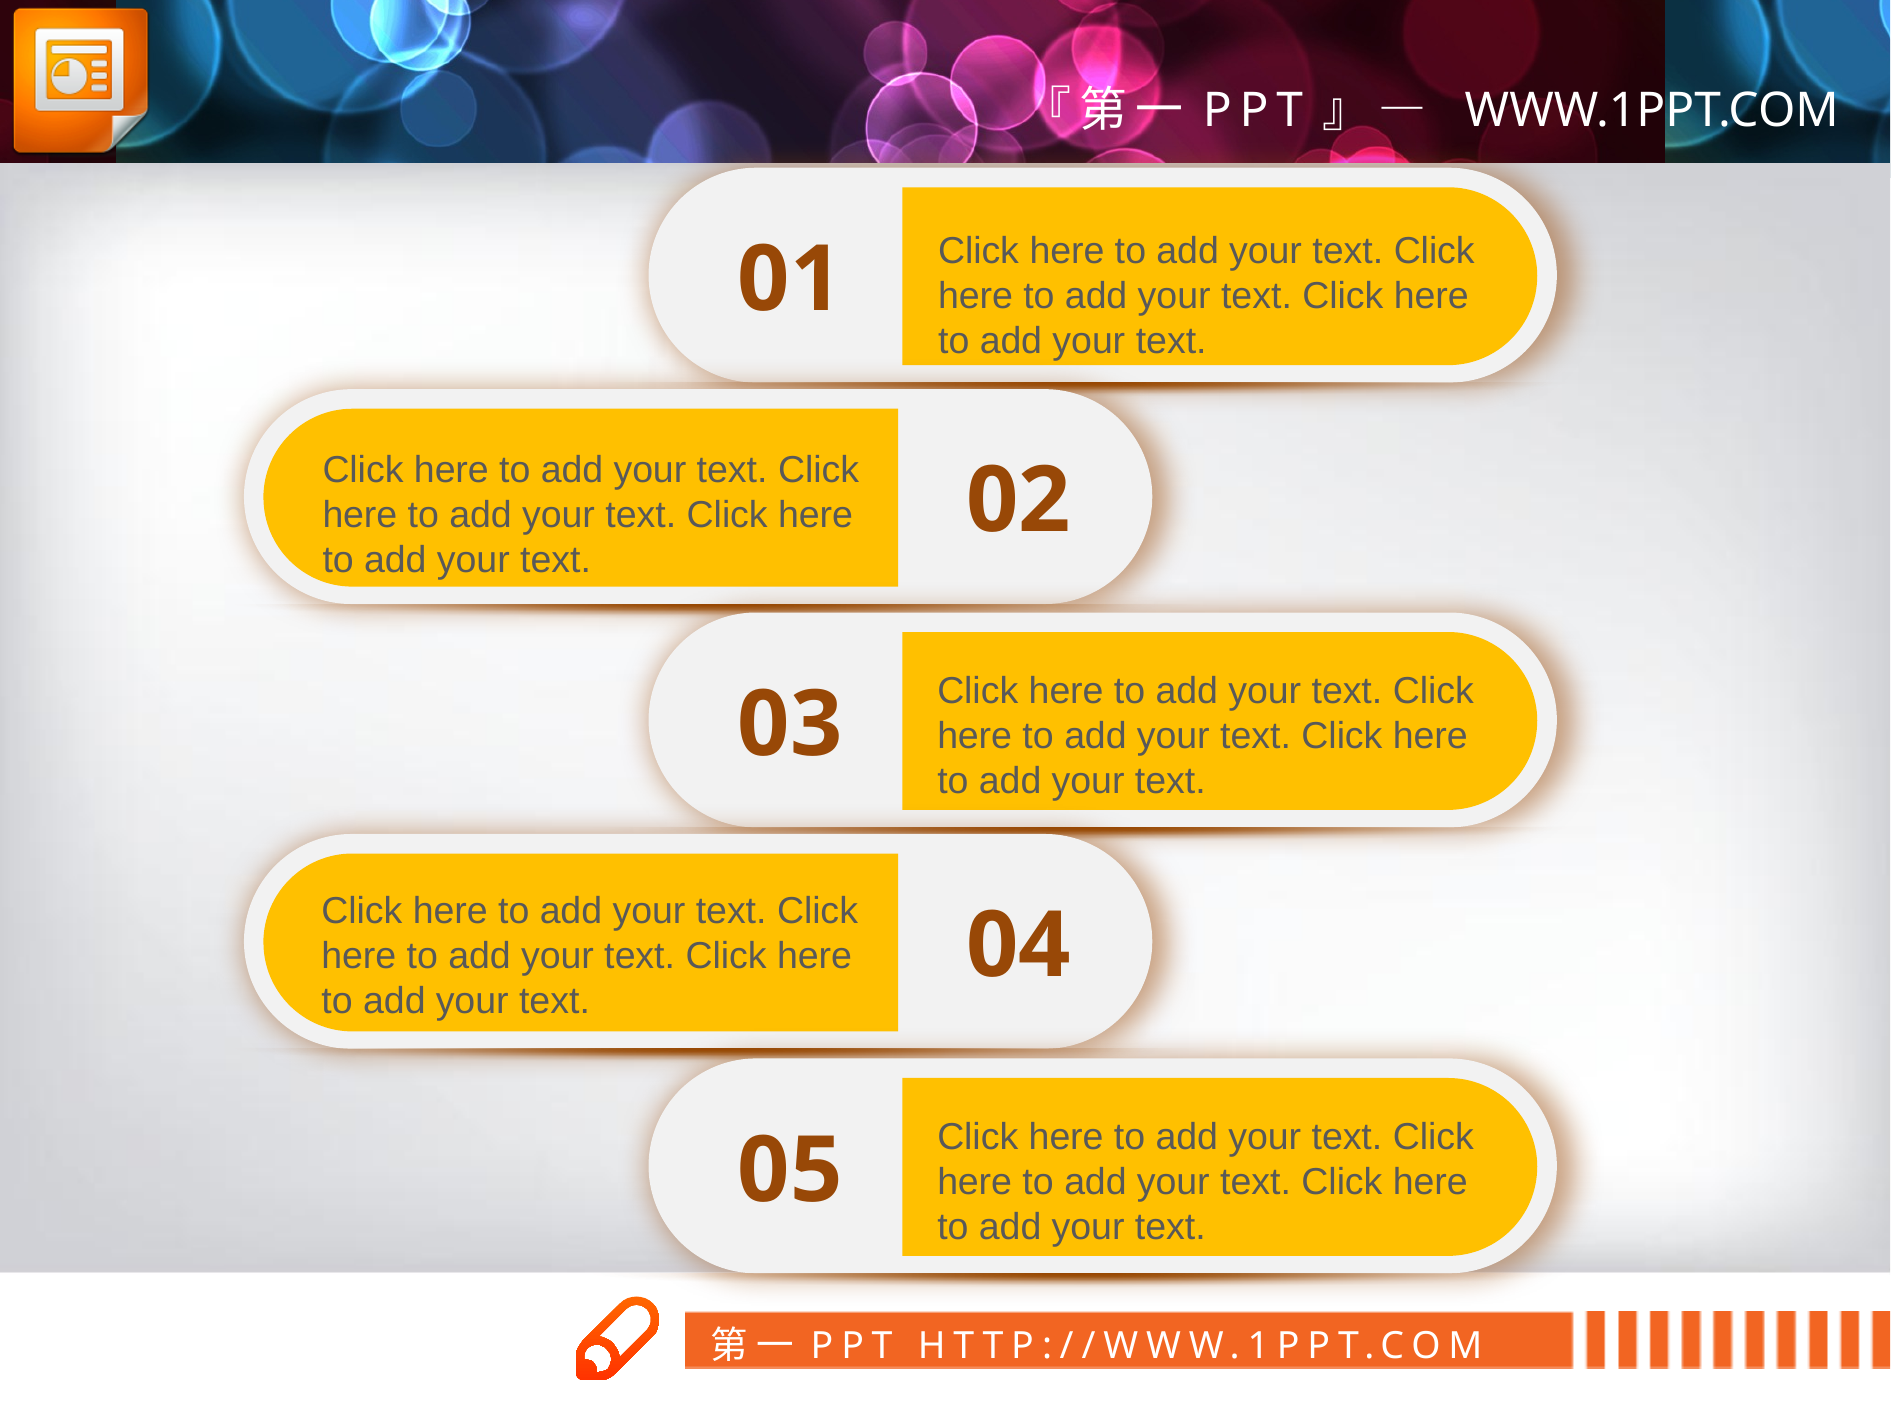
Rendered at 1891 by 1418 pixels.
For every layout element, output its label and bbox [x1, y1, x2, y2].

text_box [230, 388, 1212, 619]
text_box [230, 833, 1212, 1064]
text_box [589, 612, 1571, 842]
text_box [589, 167, 1571, 397]
picture [685, 1311, 1891, 1369]
picture [0, 0, 1891, 1275]
text_box [589, 1058, 1571, 1288]
